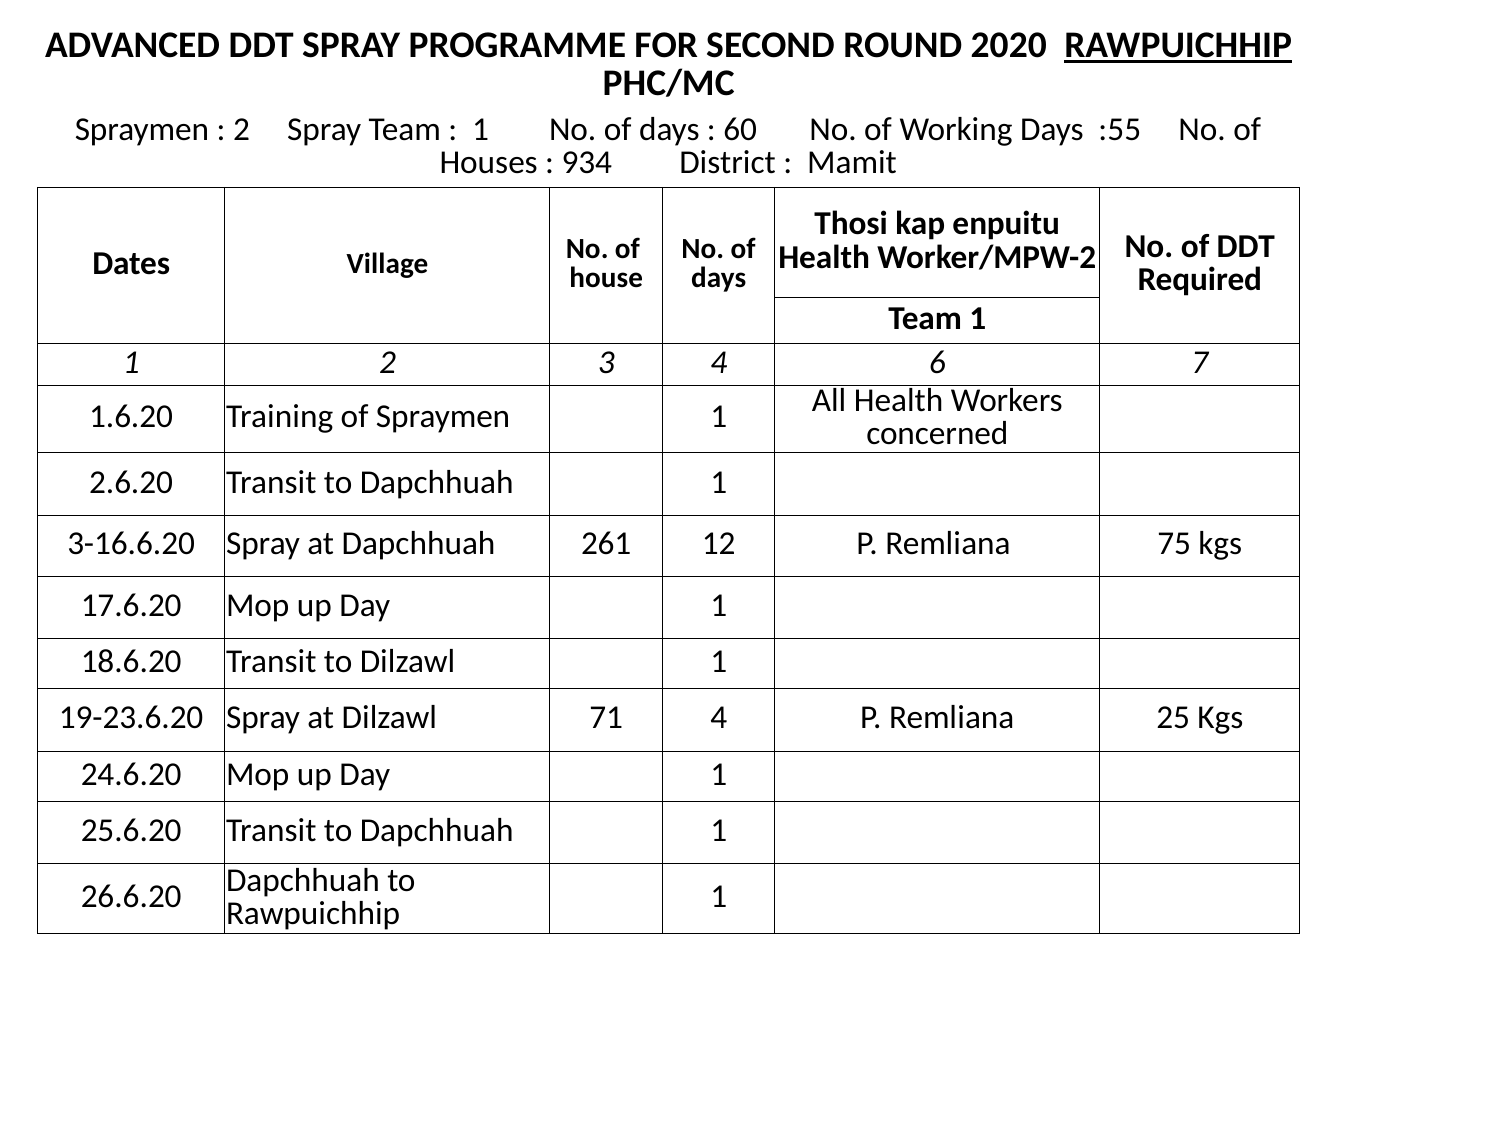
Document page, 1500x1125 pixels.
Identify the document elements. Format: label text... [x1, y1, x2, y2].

table_cell 3 [550, 344, 662, 385]
table_cell 261 [550, 516, 662, 576]
table_cell [550, 752, 662, 801]
table_cell 1 [663, 802, 774, 863]
table_cell Mop up Day [225, 752, 549, 801]
table_cell [775, 453, 1099, 515]
table_cell 4 [663, 344, 774, 385]
table_cell Spray at Dapchhuah [225, 516, 549, 576]
table_cell Village [225, 188, 549, 343]
table_cell [775, 577, 1099, 638]
table_cell 26.6.20 [38, 864, 224, 933]
table_cell 1 [663, 752, 774, 801]
table_cell All Health Workers concerned [775, 386, 1099, 452]
table_cell [1100, 453, 1299, 515]
table_cell 3-16.6.20 [38, 516, 224, 576]
table_cell 18.6.20 [38, 639, 224, 688]
table_cell Team 1 [775, 298, 1099, 343]
table_cell 1 [663, 386, 774, 452]
table_cell Spraymen : 2 Spray Team : 1 No. of days : 60 No. of Working Days :55 No. of Houses : 934 District : Mamit [38, 108, 1300, 187]
table_cell 1 [663, 864, 774, 933]
table_cell [550, 453, 662, 515]
table_cell 6 [775, 344, 1099, 385]
table_cell [775, 802, 1099, 863]
table_cell 7 [1100, 344, 1299, 385]
table_cell No. of house [550, 188, 662, 343]
table_cell 1 [663, 453, 774, 515]
table_cell [1100, 864, 1299, 933]
table_cell Mop up Day [225, 577, 549, 638]
table_cell 75 kgs [1100, 516, 1299, 576]
table_cell [550, 577, 662, 638]
table_cell P. Remliana [775, 689, 1099, 751]
table_cell 17.6.20 [38, 577, 224, 638]
table_cell P. Remliana [775, 516, 1099, 576]
table_cell Transit to Dilzawl [225, 639, 549, 688]
table_cell [1100, 577, 1299, 638]
table_cell 24.6.20 [38, 752, 224, 801]
table_cell [550, 386, 662, 452]
table_cell Dapchhuah to Rawpuichhip [225, 864, 549, 933]
table_cell Thosi kap enpuitu Health Worker/MPW-2 [775, 188, 1099, 297]
table_cell 12 [663, 516, 774, 576]
table_cell [1100, 639, 1299, 688]
table_cell 1 [663, 577, 774, 638]
table_cell 4 [663, 689, 774, 751]
table_cell [550, 802, 662, 863]
table_cell 1 [663, 639, 774, 688]
table_cell Transit to Dapchhuah [225, 453, 549, 515]
table_cell [775, 864, 1099, 933]
table_cell No. of days [663, 188, 774, 343]
table_cell 25 Kgs [1100, 689, 1299, 751]
table_cell 1.6.20 [38, 386, 224, 452]
table_cell [1100, 752, 1299, 801]
table_cell No. of DDT Required [1100, 188, 1299, 343]
table_header ADVANCED DDT SPRAY PROGRAMME FOR SECOND ROUND 2020 RAWPUICHHIP PHC/MC [38, 25, 1300, 108]
table_cell Dates [38, 188, 224, 343]
table_cell 2.6.20 [38, 453, 224, 515]
table_cell [550, 864, 662, 933]
table_cell [775, 752, 1099, 801]
table_cell 71 [550, 689, 662, 751]
table_cell 2 [225, 344, 549, 385]
table_cell 19-23.6.20 [38, 689, 224, 751]
table_cell [775, 639, 1099, 688]
table_cell [1100, 386, 1299, 452]
table_cell [1100, 802, 1299, 863]
table_cell 1 [38, 344, 224, 385]
table_cell 25.6.20 [38, 802, 224, 863]
table_cell Transit to Dapchhuah [225, 802, 549, 863]
table_cell [550, 639, 662, 688]
table_cell Spray at Dilzawl [225, 689, 549, 751]
table_cell Training of Spraymen [225, 386, 549, 452]
